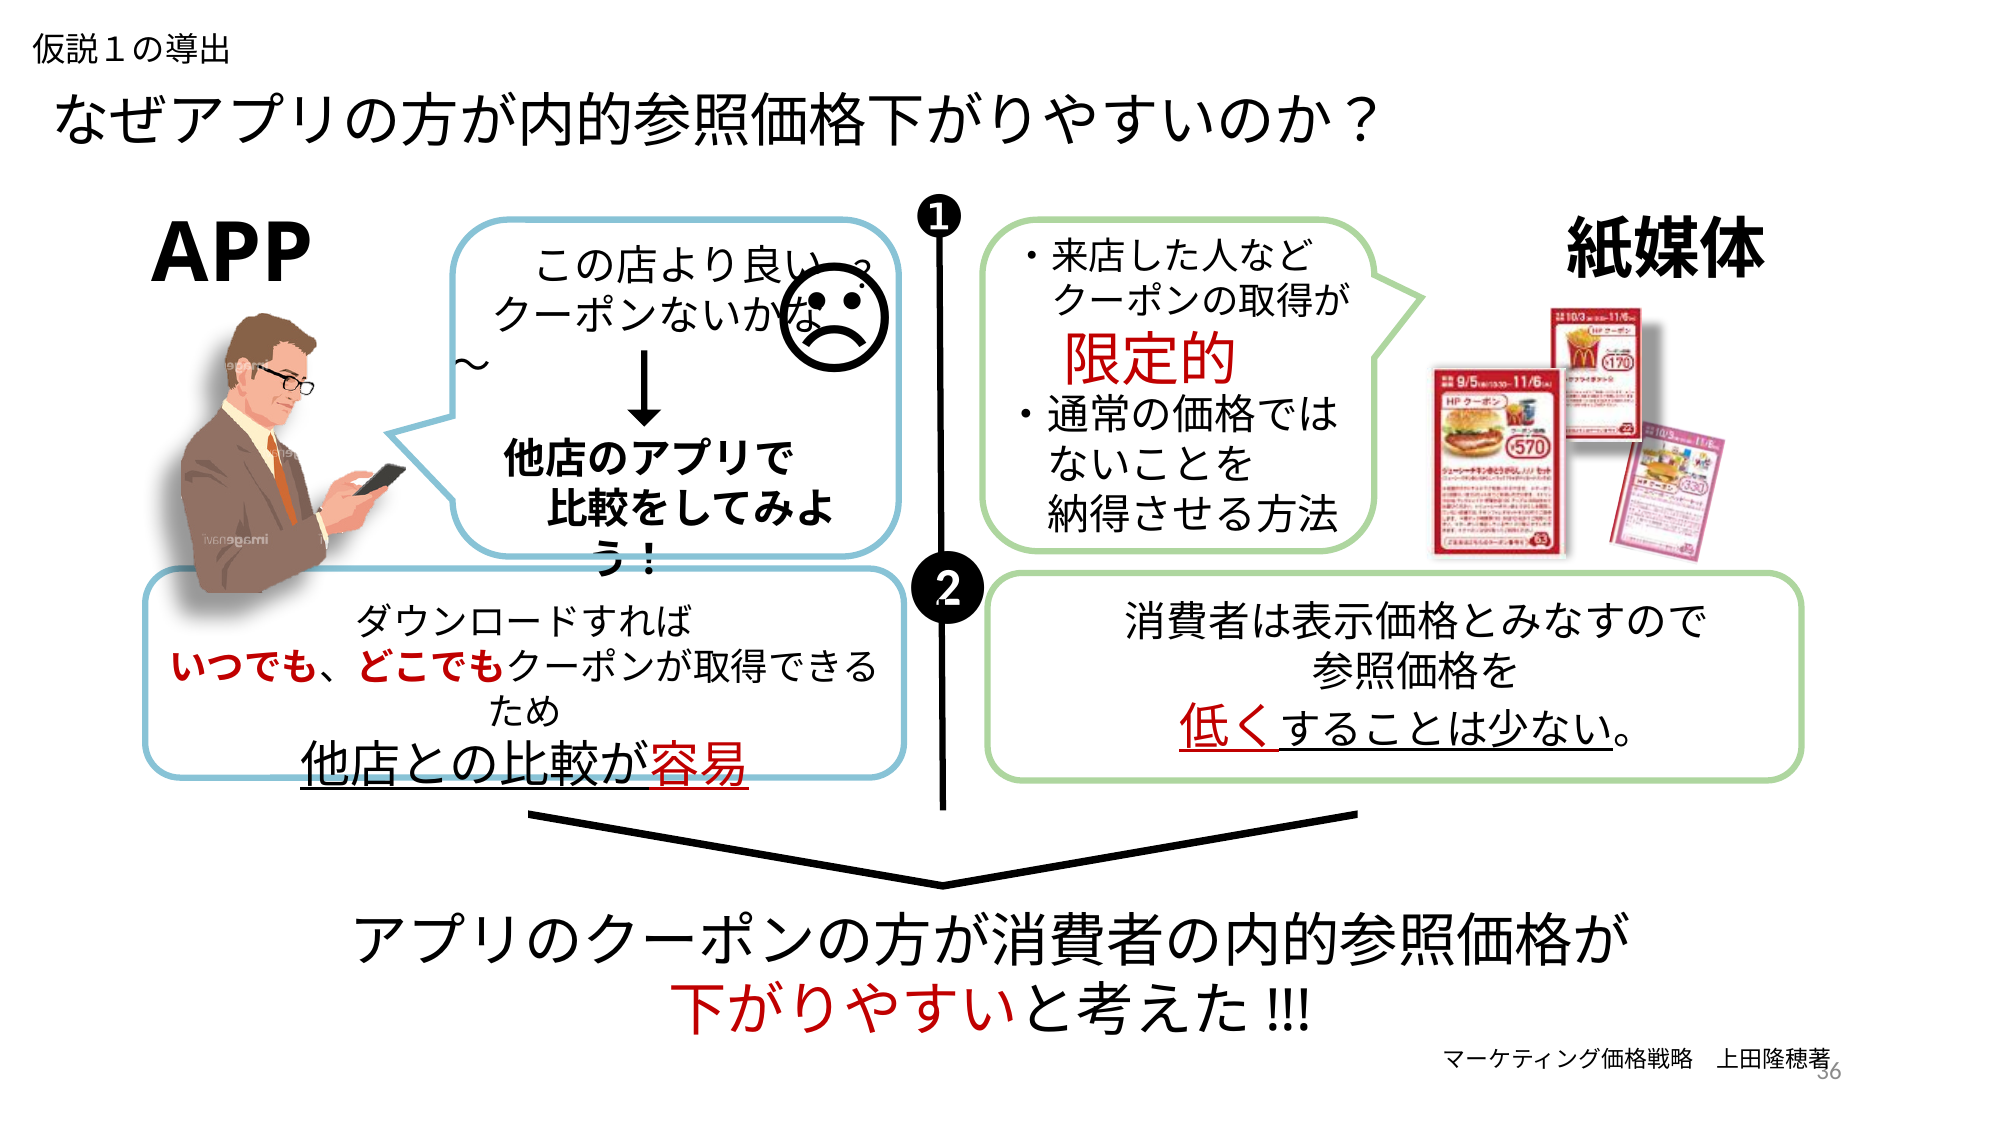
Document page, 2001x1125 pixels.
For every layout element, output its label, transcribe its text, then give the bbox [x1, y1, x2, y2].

slide_number 36 [1406, 1039, 1857, 1100]
text_box ❶ [898, 171, 981, 257]
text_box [394, 219, 902, 557]
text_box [939, 635, 943, 880]
picture [1427, 307, 1725, 564]
text_box 紙媒体 [1551, 198, 1782, 293]
picture [181, 313, 406, 593]
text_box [894, 528, 1001, 635]
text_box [989, 224, 1368, 547]
text_box APP [137, 190, 329, 306]
text_box [981, 246, 989, 525]
text_box [1368, 247, 1423, 524]
text_box [1013, 218, 1344, 224]
text_box マーケティング価格戦略 上田隆穂著 [1428, 1037, 1847, 1080]
text_box [1013, 547, 1343, 553]
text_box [987, 572, 1802, 781]
text_box [948, 809, 1359, 880]
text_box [139, 568, 910, 778]
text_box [939, 236, 943, 528]
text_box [216, 880, 1765, 1067]
text_box [527, 809, 937, 880]
text_box 仮説１の導出 [17, 20, 247, 76]
text_box なぜアプリの方が内的参照価格下がりやすいのか？ [36, 76, 1406, 161]
